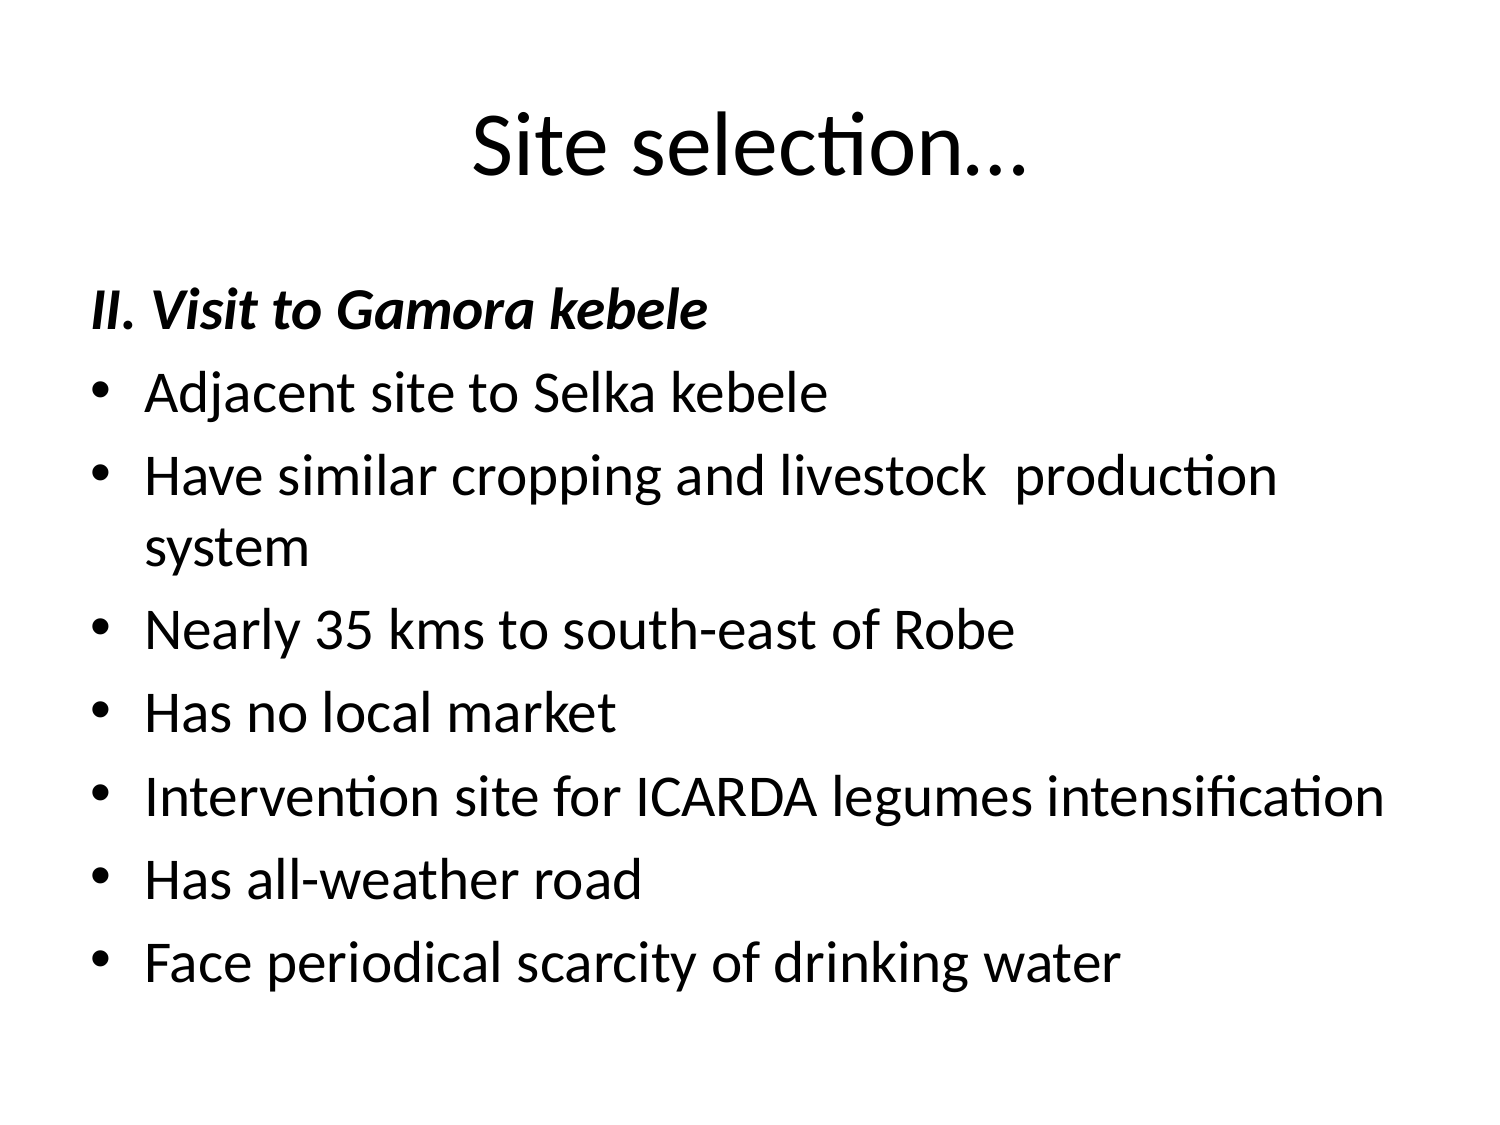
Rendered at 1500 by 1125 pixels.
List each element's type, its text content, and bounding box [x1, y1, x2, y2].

list II. Visit to Gamora kebele Adjacent site to Selka kebele Have similar cropping and livestock production system Nearly 35 kms to south-east of Robe Has no local market Intervention site for ICARDA legumes intensification Has all-weather road Face periodical scarcity of drinking water [75, 262, 1425, 1050]
title Site selection… [75, 45, 1425, 233]
